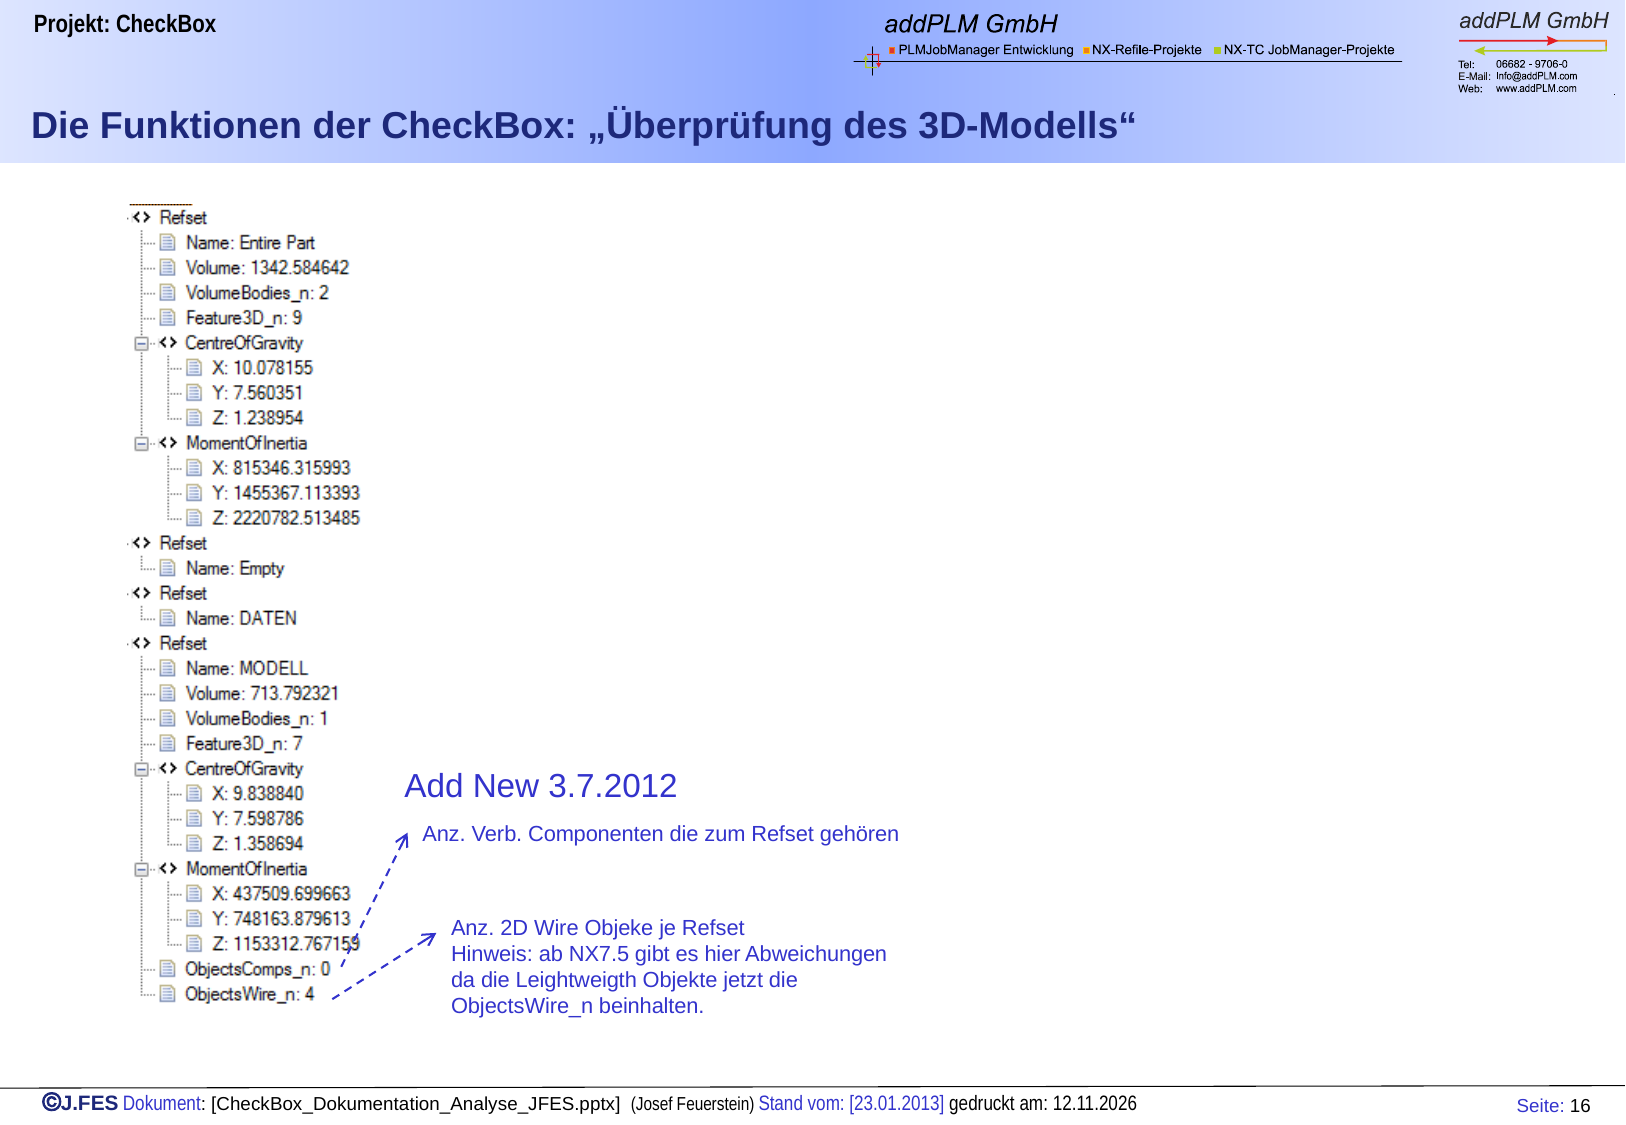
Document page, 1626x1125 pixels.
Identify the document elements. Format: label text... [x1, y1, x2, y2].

text_box Anz. Verb. Componenten die zum Refset gehören [407, 812, 1225, 854]
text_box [332, 932, 437, 1000]
text_box Anz. 2D Wire Objeke je Refset Hinweis: ab NX7.5 gibt es hier Abweichungen da die Leightweigth Objekte jetzt die ObjectsWire_n beinhalten. [436, 906, 916, 1026]
title Die Funktionen der CheckBox: „Überprüfung des 3D-Modells“ [30, 73, 1600, 147]
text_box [341, 832, 408, 931]
picture [126, 204, 380, 1007]
text_box Add New 3.7.2012 [389, 756, 775, 812]
